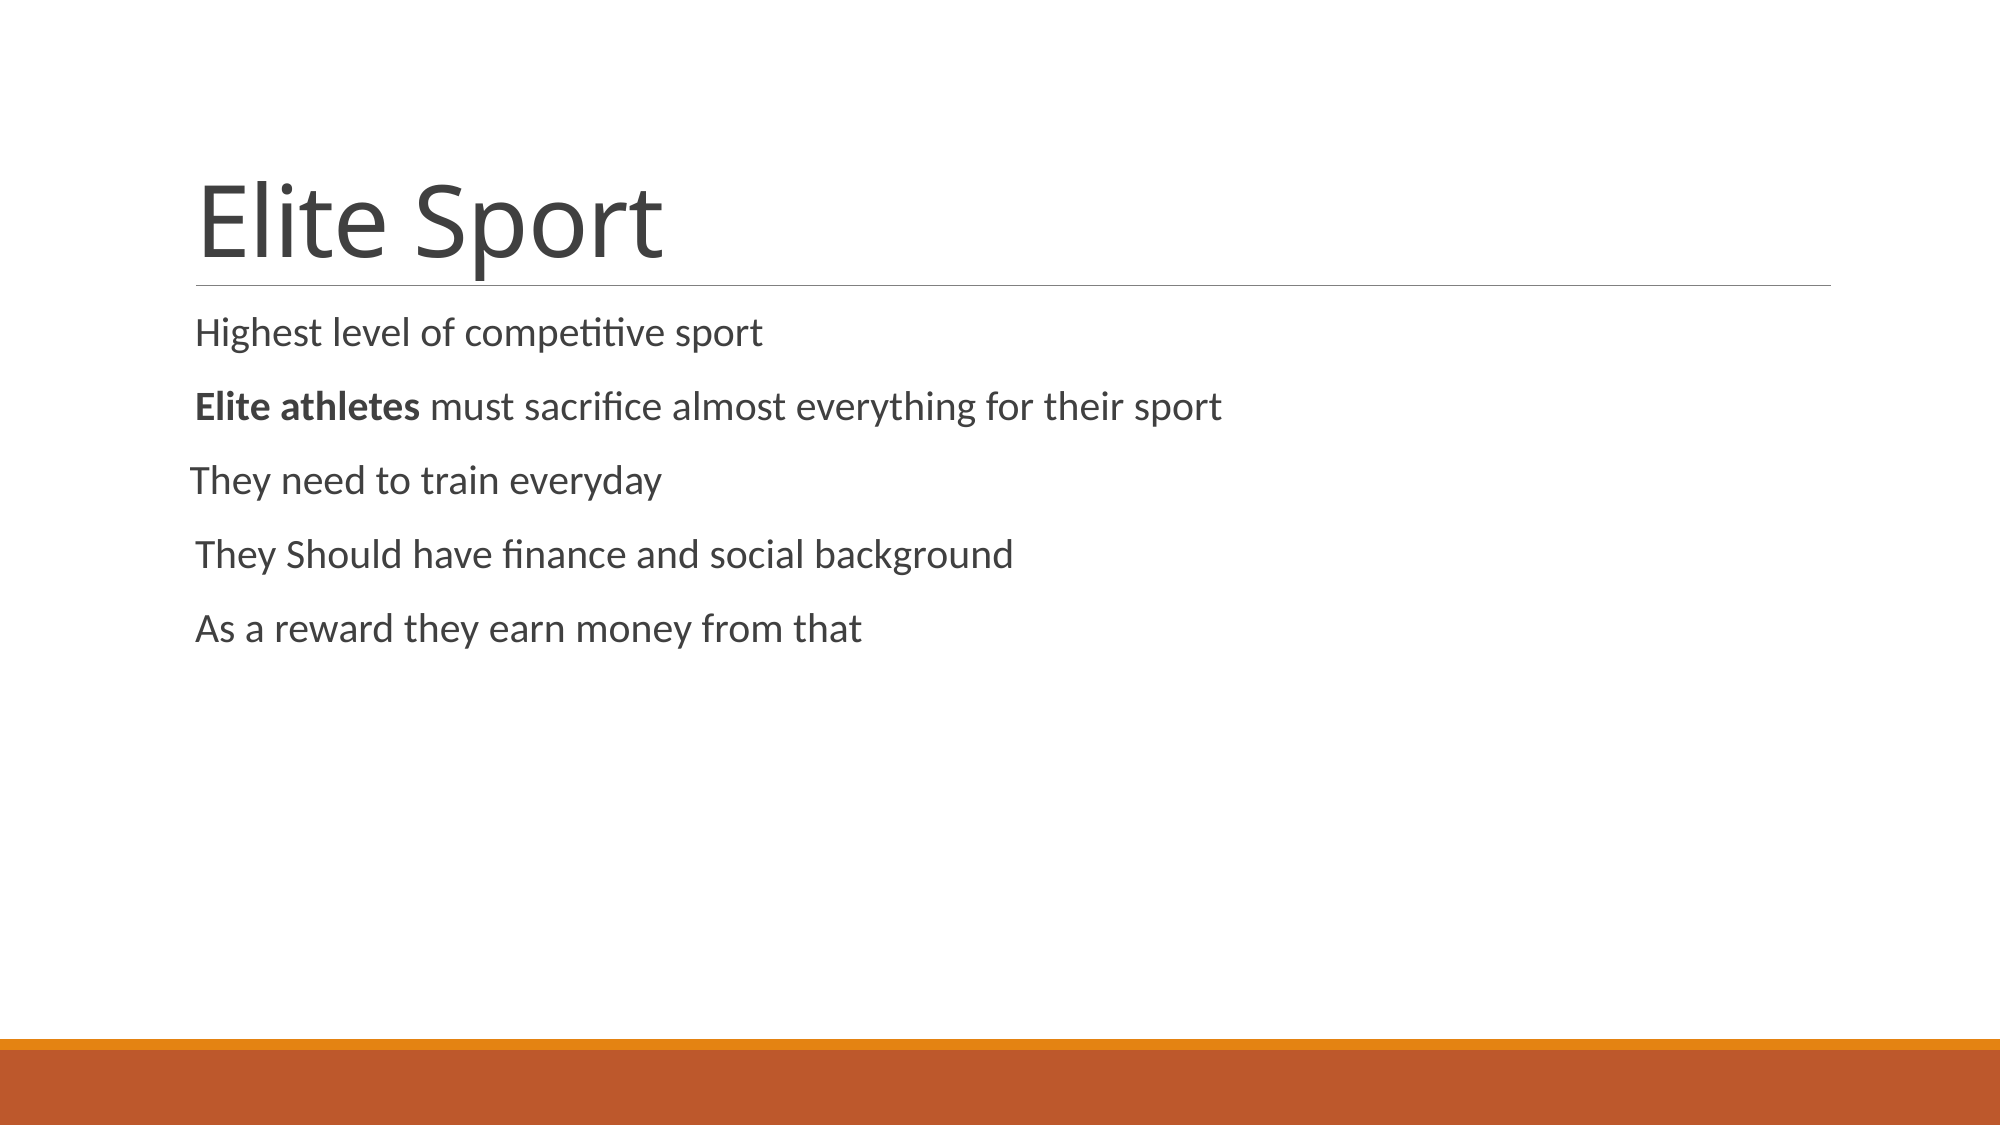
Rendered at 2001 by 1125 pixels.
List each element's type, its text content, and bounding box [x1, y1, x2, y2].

title Elite Sport [180, 47, 1830, 285]
list Highest level of competitive sport Elite athletes must sacrifice almost everything for their sport They need to train everyday They Should have finance and social background As a reward they earn money from that [180, 302, 1830, 963]
